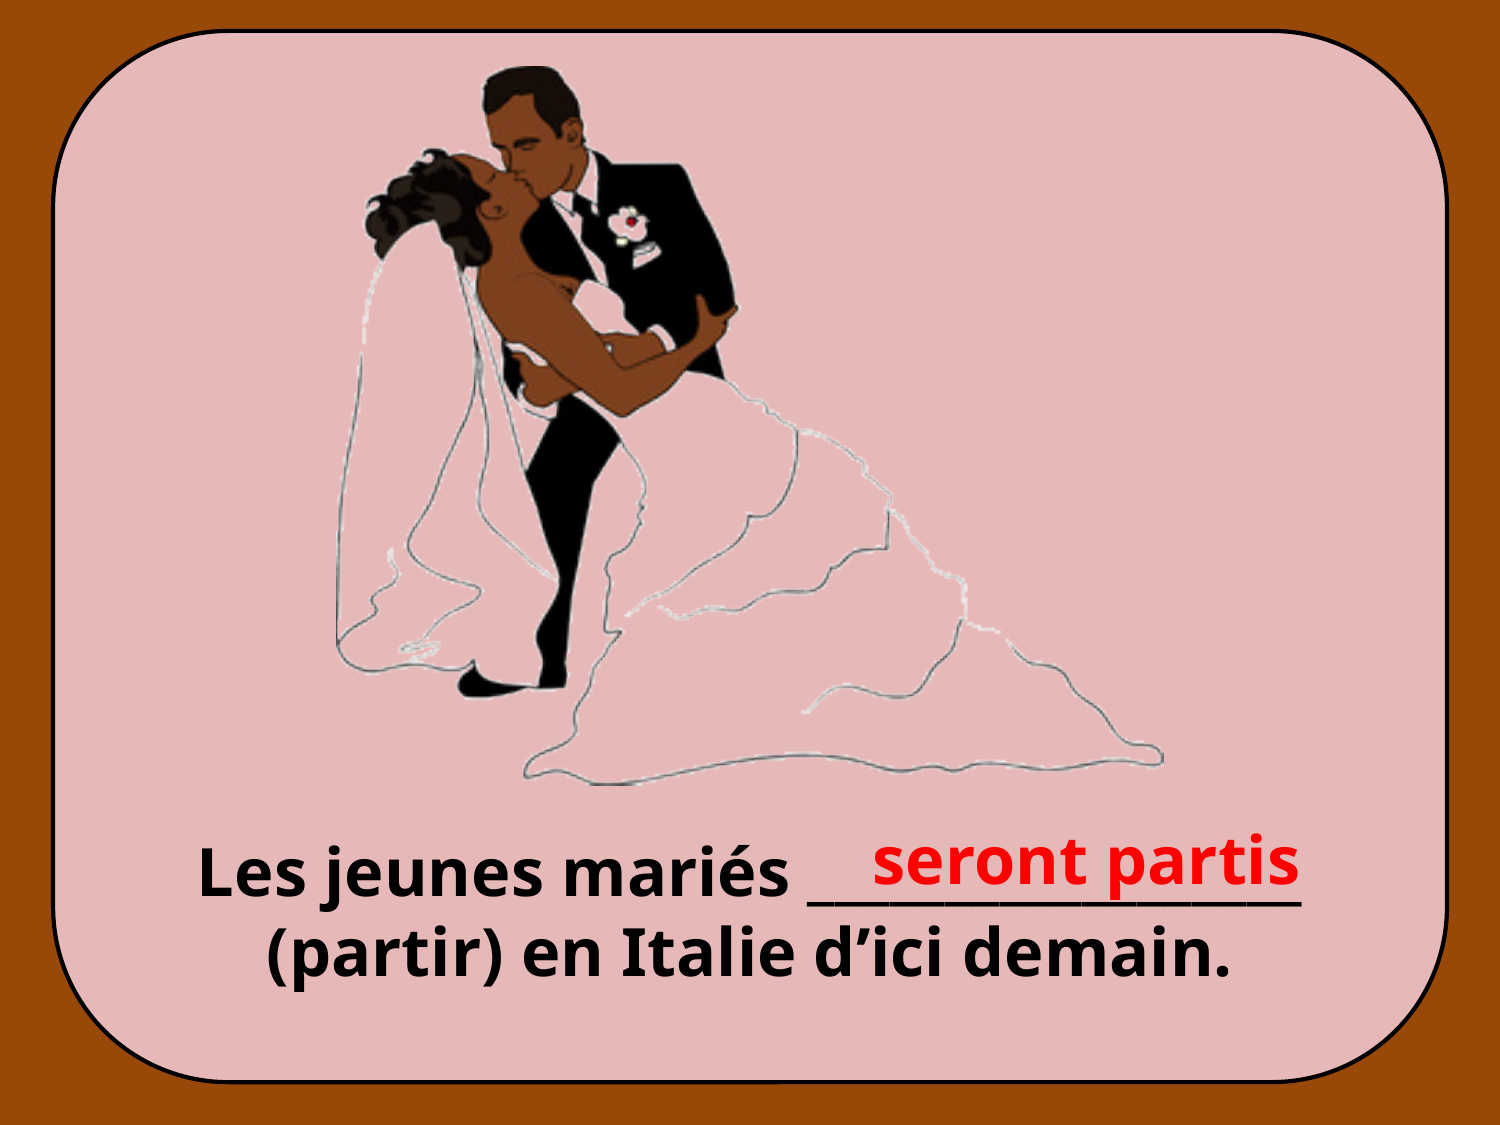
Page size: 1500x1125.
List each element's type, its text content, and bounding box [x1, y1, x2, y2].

text_box [50, 28, 1450, 934]
picture [336, 66, 1164, 786]
text_box Les jeunes mariés __________________ (partir) en Italie d’ici demain. [53, 822, 1447, 997]
text_box [75, 997, 1425, 1085]
text_box seront partis [761, 810, 1412, 906]
